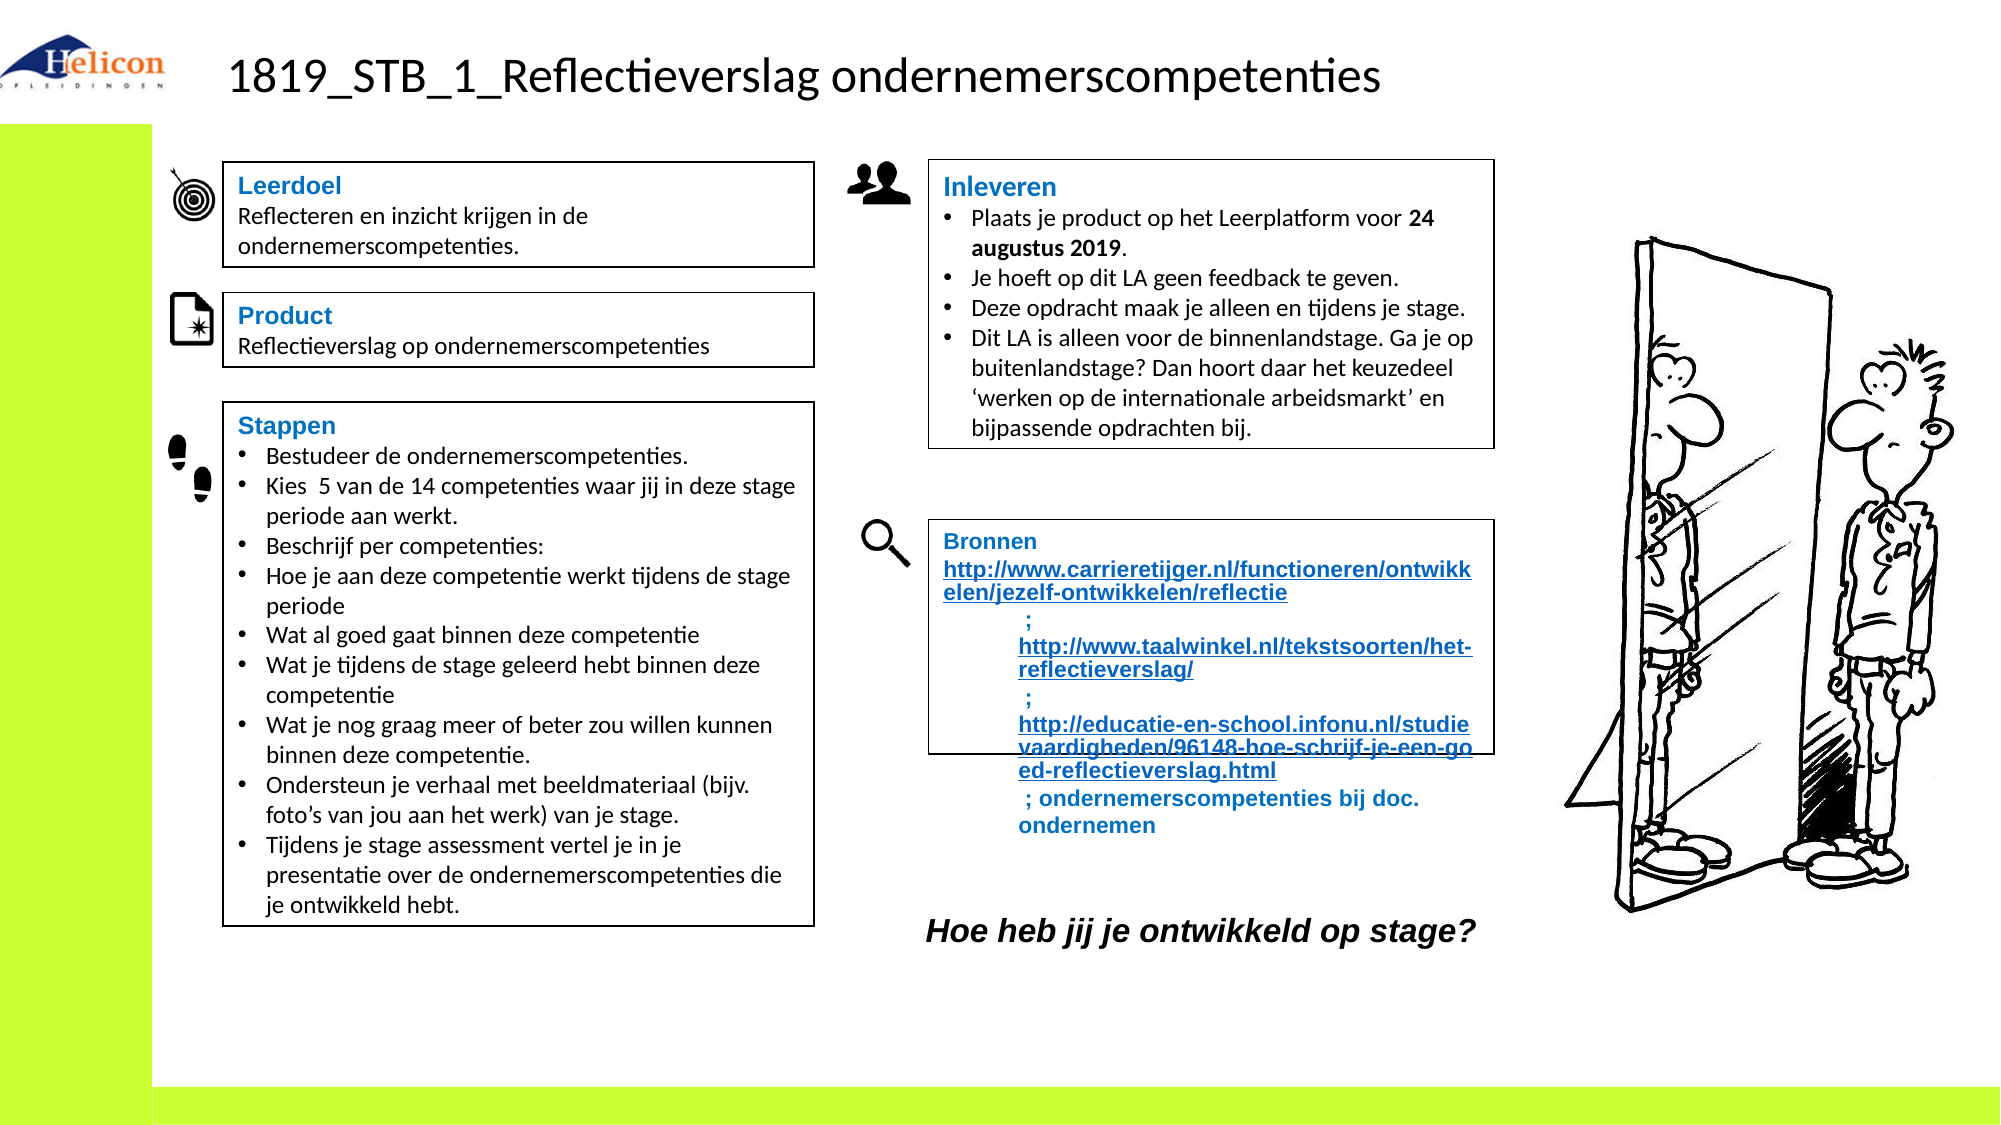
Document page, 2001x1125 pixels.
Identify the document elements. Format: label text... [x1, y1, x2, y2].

text_box Inleveren Plaats je product op het Leerplatform voor 24 augustus 2019. Je hoeft op dit LA geen feedback te geven. Deze opdracht maak je alleen en tijdens je stage. Dit LA is alleen voor de binnenlandstage. Ga je op buitenlandstage? Dan hoort daar het keuzedeel ‘werken op de internationale arbeidsmarkt’ en bijpassende opdrachten bij. [928, 159, 1495, 449]
picture [861, 519, 911, 568]
text_box Stappen Bestudeer de ondernemerscompetenties. Kies 5 van de 14 competenties waar jij in deze stage periode aan werkt. Beschrijf per competenties: Hoe je aan deze competentie werkt tijdens de stage periode Wat al goed gaat binnen deze competentie Wat je tijdens de stage geleerd hebt binnen deze competentie Wat je nog graag meer of beter zou willen kunnen binnen deze competentie. Ondersteun je verhaal met beeldmateriaal (bijv. foto’s van jou aan het werk) van je stage. Tijdens je stage assessment vertel je in je presentatie over de ondernemerscompetenties die je ontwikkeld hebt. [223, 402, 814, 926]
picture [167, 162, 217, 230]
text_box Hoe heb jij je ontwikkeld op stage? [910, 901, 2000, 957]
picture [847, 161, 911, 206]
text_box Leerdoel Reflecteren en inzicht krijgen in de ondernemerscompetenties. [223, 162, 814, 267]
text_box Bronnen http://www.carrieretijger.nl/functioneren/ontwikkelen/jezelf-ontwikkelen/reflectie ; http://www.taalwinkel.nl/tekstsoorten/het-reflectieverslag/ ; http://educatie-en-school.infonu.nl/studievaardigheden/96148-hoe-schrijf-je-een-goed-reflectieverslag.html ; ondernemerscompetenties bij doc. ondernemen [928, 519, 1495, 754]
text_box [0, 125, 153, 1125]
text_box Product Reflectieverslag op ondernemerscompetenties [223, 292, 814, 368]
text_box [153, 1086, 2000, 1125]
picture [168, 434, 212, 503]
picture [1541, 214, 1968, 930]
picture [0, 0, 168, 125]
text_box 1819_STB_1_Reflectieverslag ondernemerscompetenties [211, 34, 1712, 110]
picture [169, 292, 214, 346]
